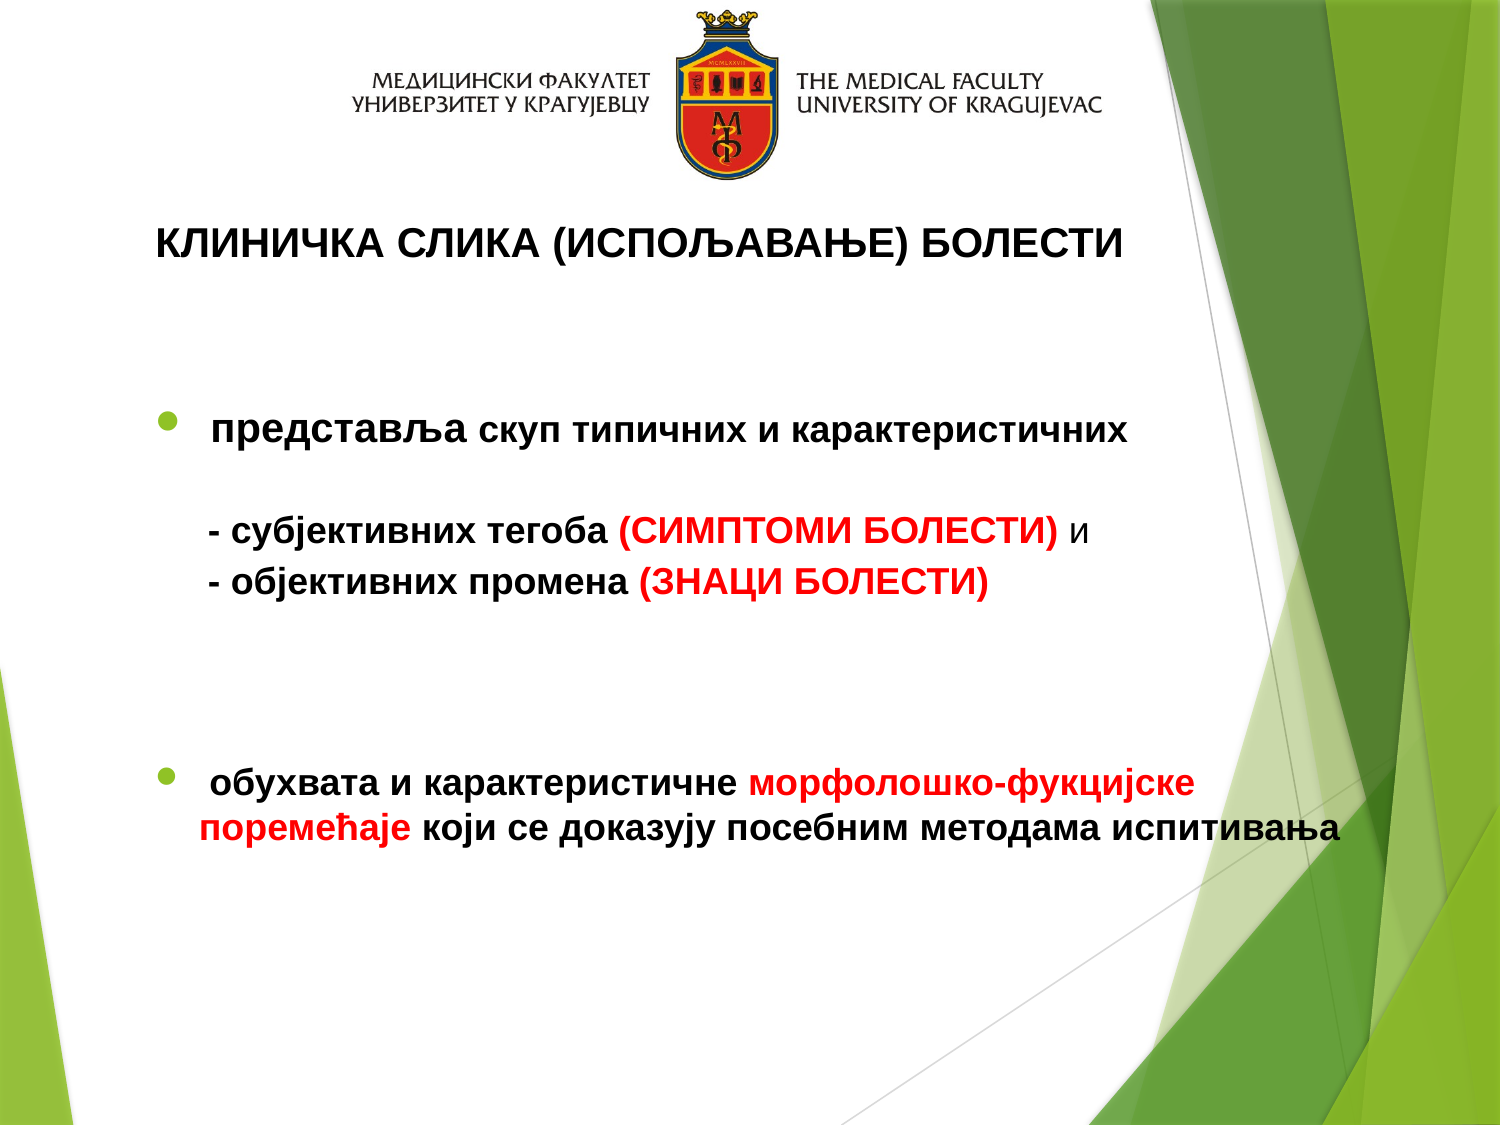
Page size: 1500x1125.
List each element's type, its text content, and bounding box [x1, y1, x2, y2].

picture [328, 0, 1125, 191]
text_box КЛИНИЧКА СЛИКА (ИСПОЉАВАЊЕ) БОЛЕСТИ представља скуп типичних и карактеристичних - субјективних тегоба (СИМПТОМИ БОЛЕСТИ) и - објективних промена (ЗНАЦИ БОЛЕСТИ) обухвата и карактеристичне морфолошко-фукцијске поремећаје који се доказују посебним методама испитивања [140, 208, 1416, 891]
